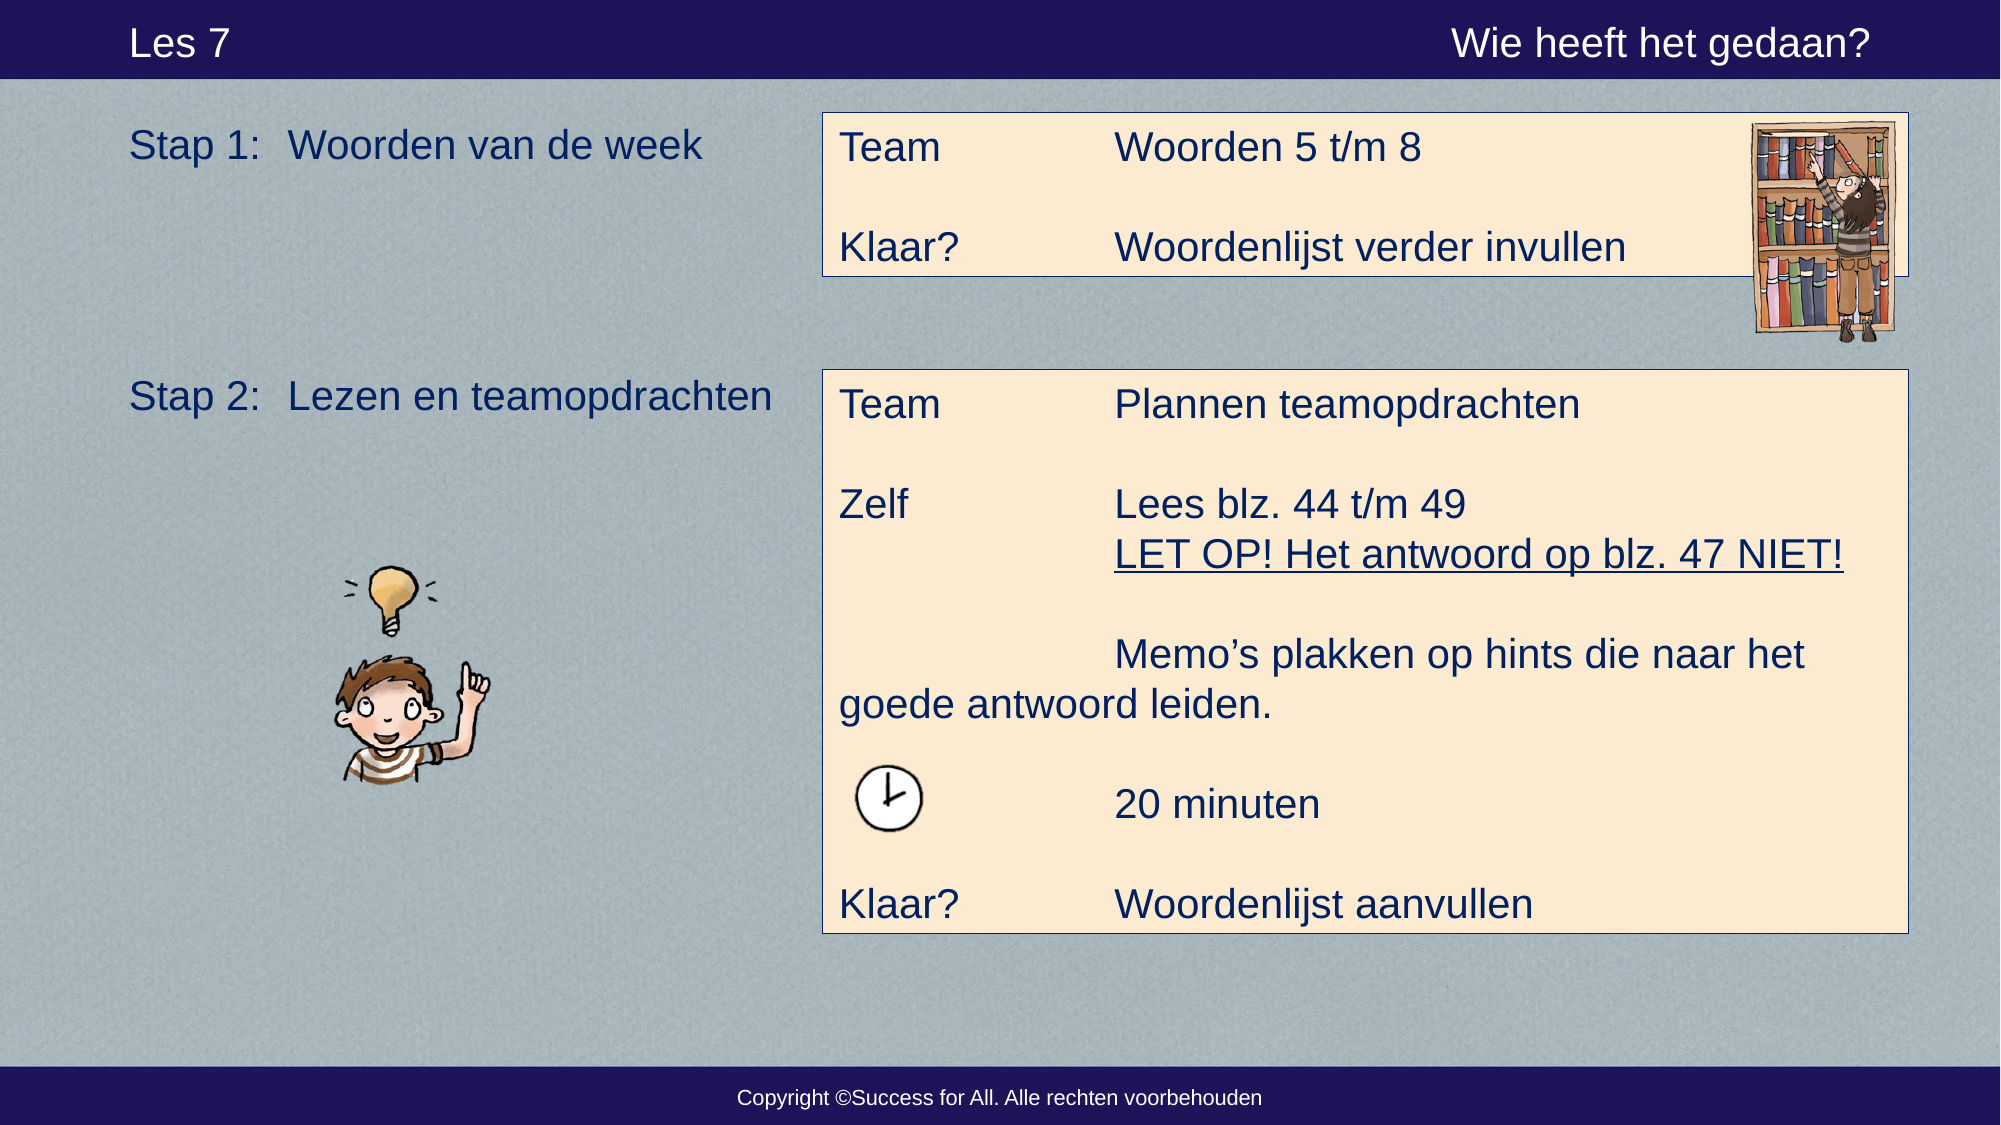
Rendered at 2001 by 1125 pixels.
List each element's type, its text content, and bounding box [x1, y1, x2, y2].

text_box Wie heeft het gedaan? [999, 8, 1886, 73]
text_box Team Woorden 5 t/m 8 Klaar? Woordenlijst verder invullen [822, 112, 1736, 277]
text_box Stap 1: Woorden van de week Stap 2: Lezen en teamopdrachten [114, 110, 907, 626]
text_box Les 7 [114, 8, 354, 73]
text_box Copyright ©Success for All. Alle rechten voorbehouden [0, 1076, 2000, 1125]
text_box Team Plannen teamopdrachten Zelf Lees blz. 44 t/m 49 LET OP! Het antwoord op blz. 47 NIET! Memo’s plakken op hints die naar het goede antwoord leiden. 20 minuten Klaar? Woordenlijst aanvullen [822, 369, 1909, 934]
picture [0, 0, 2001, 1125]
